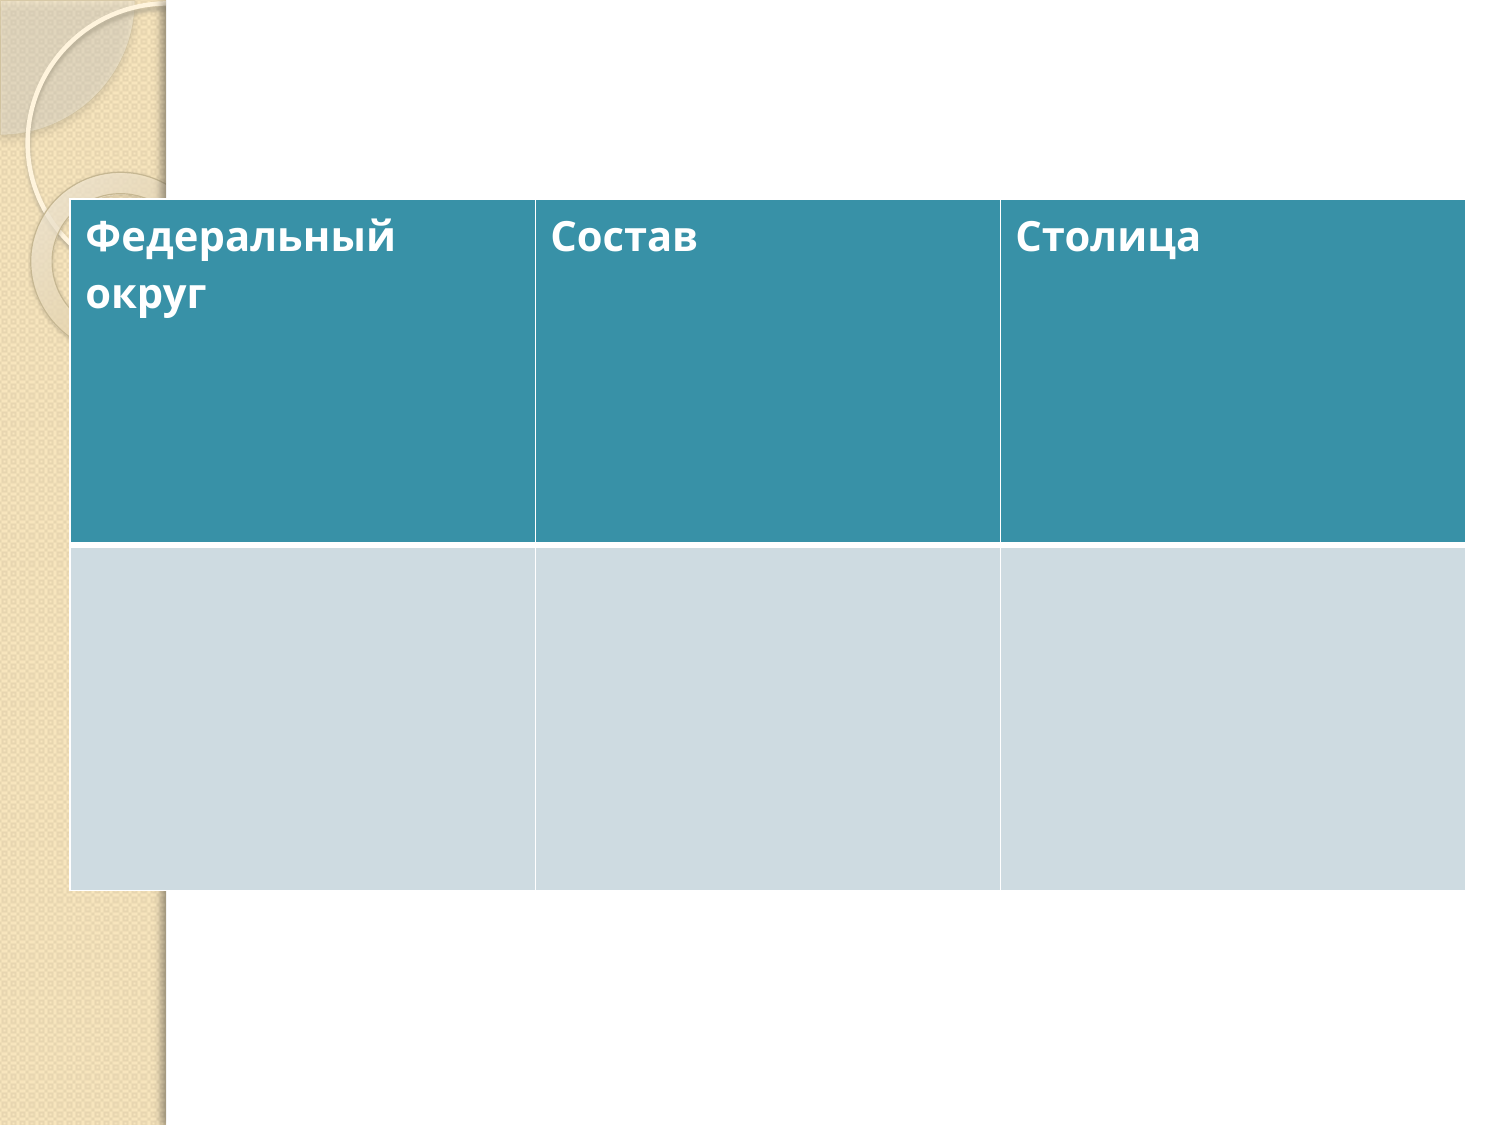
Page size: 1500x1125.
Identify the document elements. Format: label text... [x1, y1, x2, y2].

table_header Состав [536, 200, 1000, 542]
table_cell [71, 548, 535, 890]
table_cell [1001, 548, 1465, 890]
table_cell [536, 548, 1000, 890]
table_header Федеральный округ [71, 200, 535, 542]
table_header Столица [1001, 200, 1465, 542]
